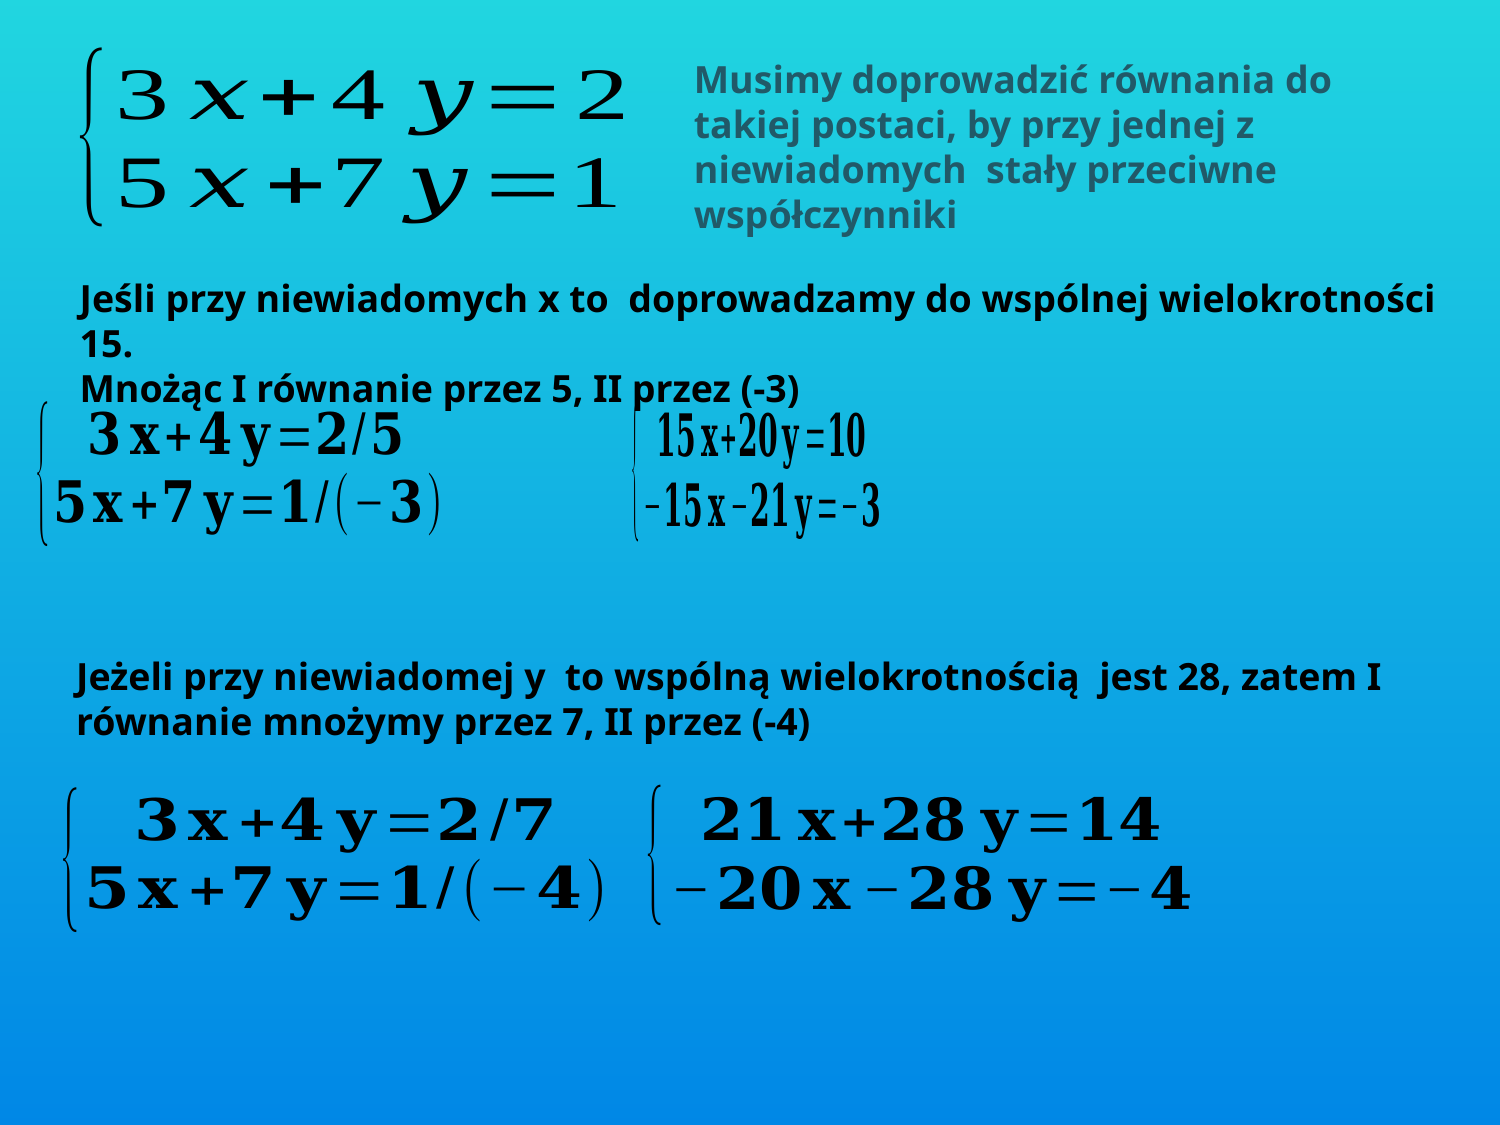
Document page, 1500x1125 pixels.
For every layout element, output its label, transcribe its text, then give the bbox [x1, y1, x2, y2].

text_box Jeśli przy niewiadomych x to doprowadzamy do wspólnej wielokrotności 15. Mnożąc I równanie przez 5, II przez (-3) [64, 267, 1500, 417]
text_box Jeżeli przy niewiadomej y to wspólną wielokrotnością jest 28, zatem I równanie mnożymy przez 7, II przez (-4) [61, 645, 1479, 750]
text_box Musimy doprowadzić równania do takiej postaci, by przy jednej z niewiadomych stały przeciwne współczynniki [679, 48, 1459, 244]
